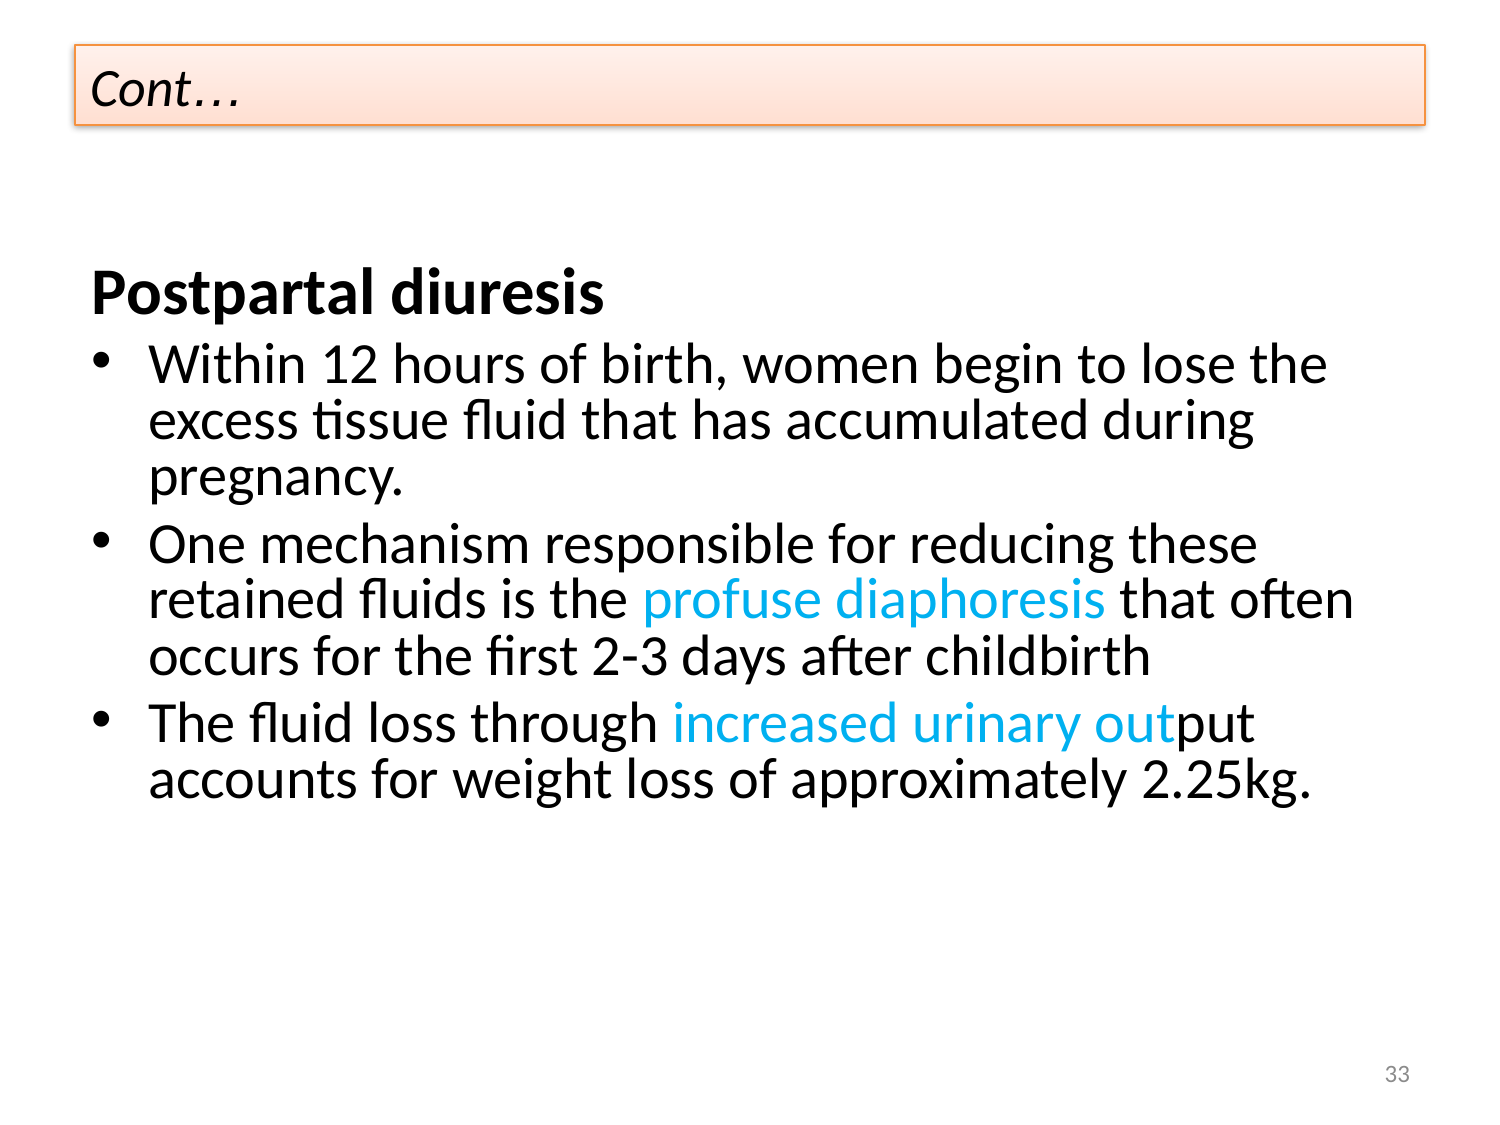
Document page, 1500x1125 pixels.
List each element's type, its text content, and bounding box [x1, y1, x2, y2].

list Postpartal diuresis Within 12 hours of birth, women begin to lose the excess tissue fluid that has accumulated during pregnancy. One mechanism responsible for reducing these retained fluids is the profuse diaphoresis that often occurs for the first 2-3 days after childbirth The fluid loss through increased urinary output accounts for weight loss of approximately 2.25kg. [76, 255, 1427, 998]
slide_number 33 [1074, 1042, 1425, 1103]
title Cont… [74, 44, 1426, 126]
